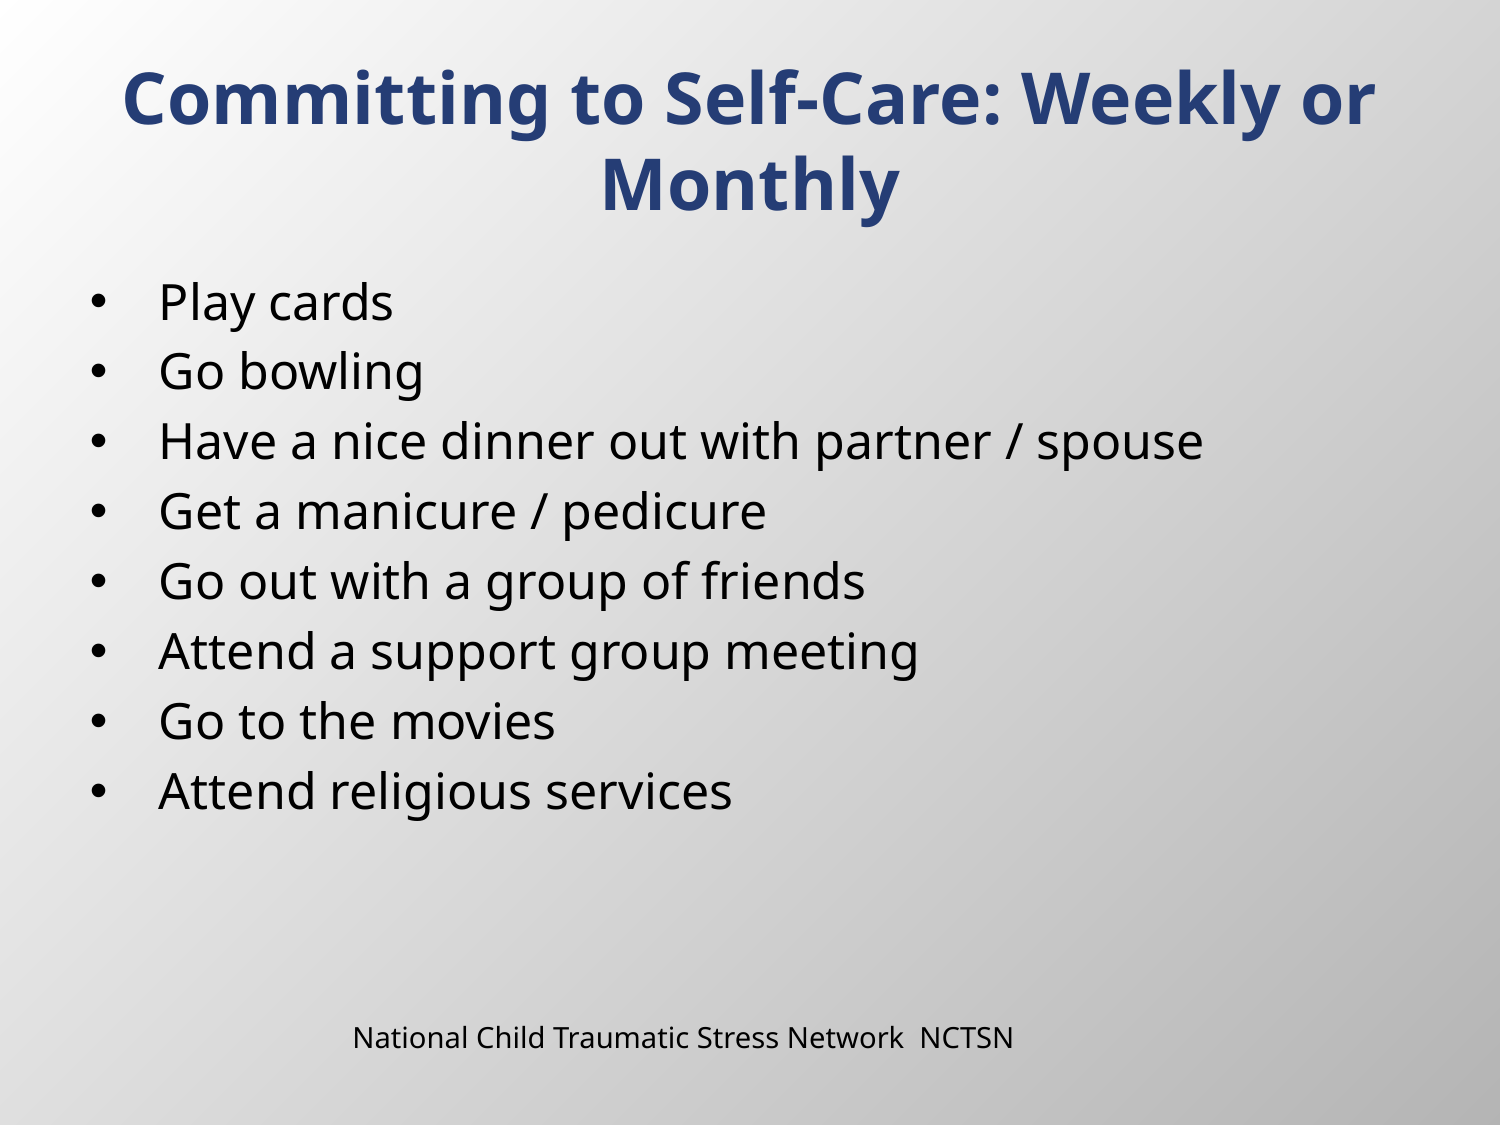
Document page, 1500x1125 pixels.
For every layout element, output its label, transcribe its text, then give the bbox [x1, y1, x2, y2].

title Committing to Self-Care: Weekly or Monthly [75, 45, 1425, 233]
list Play cards Go bowling Have a nice dinner out with partner / spouse Get a manicure / pedicure Go out with a group of friends Attend a support group meeting Go to the movies Attend religious services [75, 262, 1425, 1035]
text_box National Child Traumatic Stress Network NCTSN [337, 1012, 1163, 1063]
